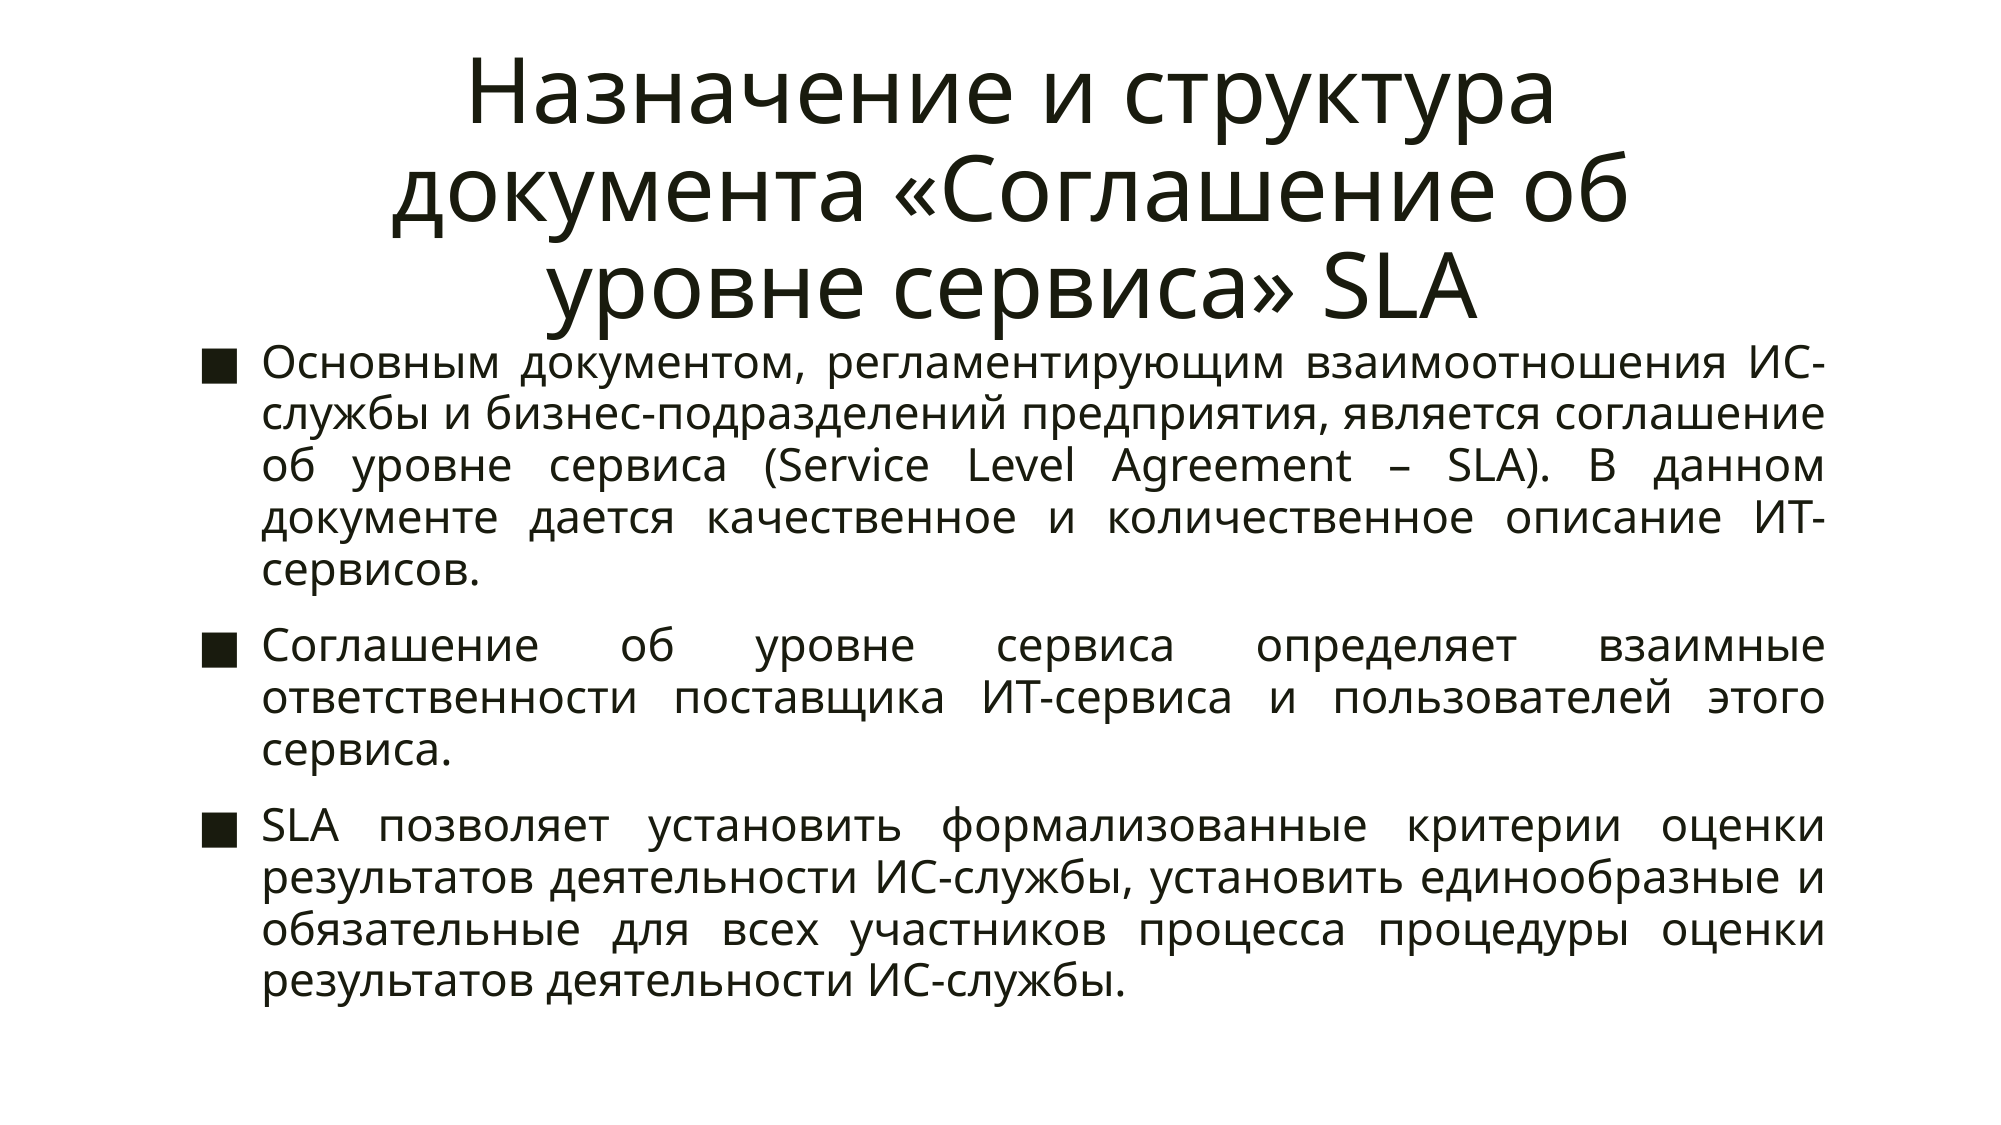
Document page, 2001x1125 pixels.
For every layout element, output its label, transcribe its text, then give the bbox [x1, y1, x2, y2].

title Назначение и структура документа «Соглашение об уровне сервиса» SLA [225, 37, 1800, 282]
list Основным документом, регламентирующим взаимоотношения ИС-службы и бизнес-подразделений предприятия, является соглашение об уровне сервиса (Service Level Agreement – SLA). В данном документе дается качественное и количественное описание ИТ-сервисов. Соглашение об уровне сервиса определяет взаимные ответственности поставщика ИТ-сервиса и пользователей этого сервиса. SLA позволяет установить формализованные критерии оценки результатов деятельности ИС-службы, установить единообразные и обязательные для всех участников процесса процедуры оценки результатов деятельности ИС-службы. [182, 329, 1842, 1028]
